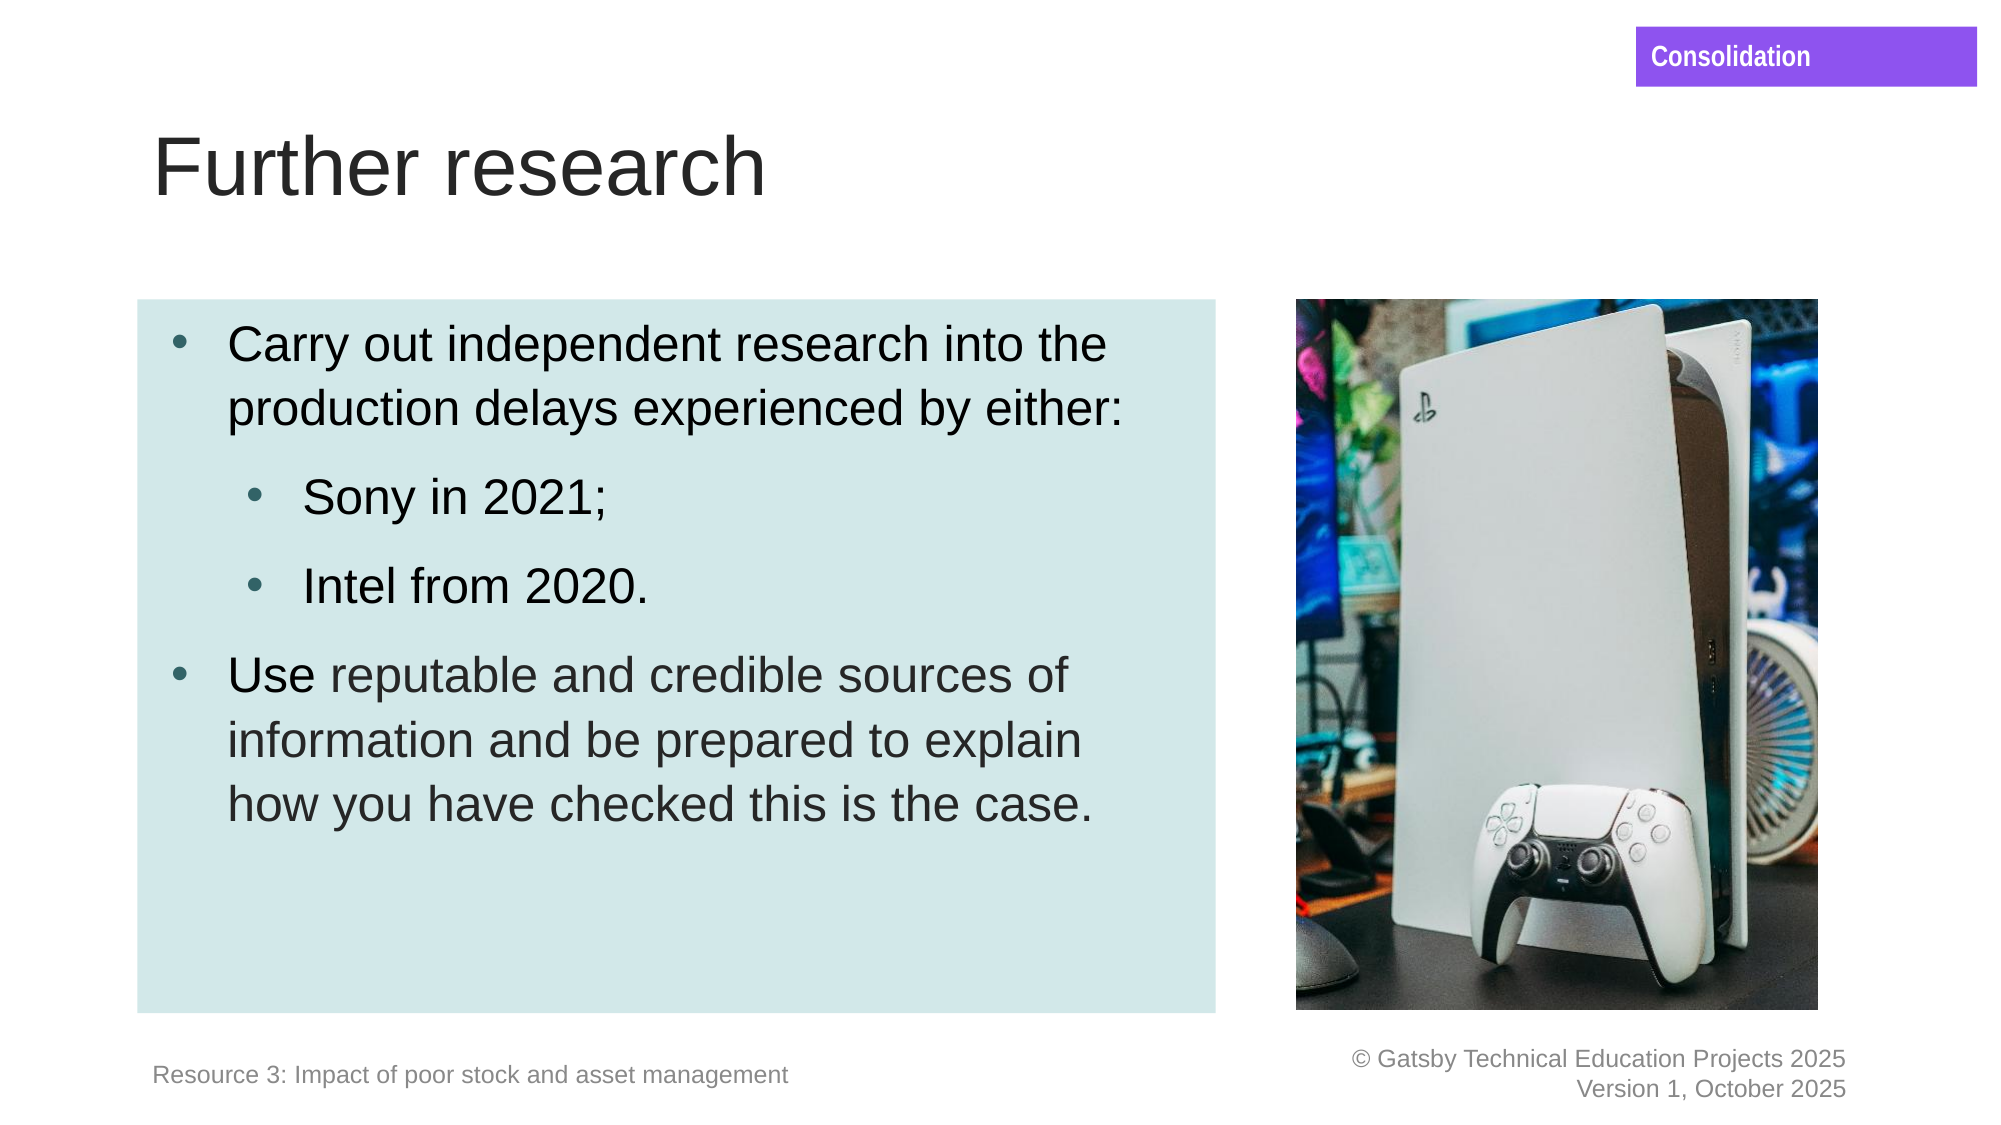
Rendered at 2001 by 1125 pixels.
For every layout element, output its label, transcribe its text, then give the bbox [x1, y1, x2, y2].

title Further research [137, 59, 1863, 278]
picture [1296, 299, 1818, 1010]
list Carry out independent research into the production delays experienced by either: Sony in 2021; Intel from 2020. Use reputable and credible sources of information and be prepared to explain how you have checked this is the case. [137, 299, 1216, 1014]
list Consolidation [1636, 26, 1978, 87]
list Resource 3: Impact of poor stock and asset management [137, 1042, 829, 1103]
